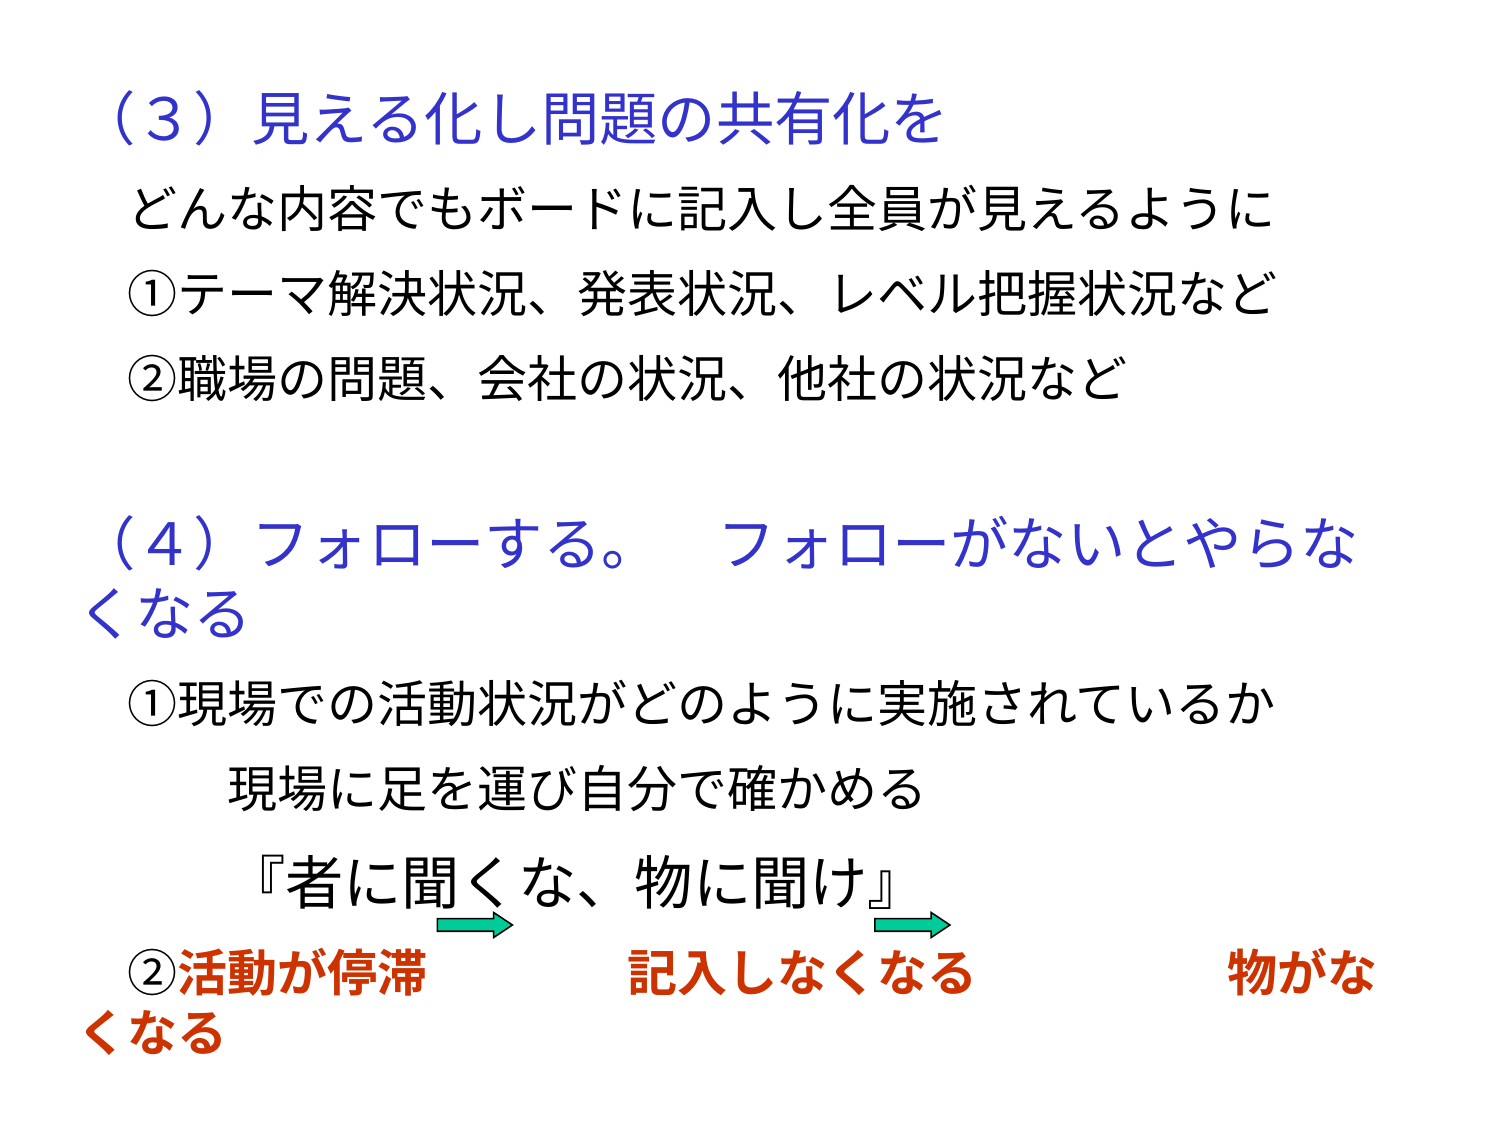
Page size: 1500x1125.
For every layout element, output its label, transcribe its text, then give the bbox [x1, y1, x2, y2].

text_box （４）フォローする。 フォローがないとやらなくなる ①現場での活動状況がどのように実施されているか 現場に足を運び自分で確かめる 『者に聞くな、物に聞け』 ②活動が停滞 記入しなくなる 物がなくなる [62, 499, 1413, 1069]
text_box [437, 912, 513, 938]
text_box [874, 912, 950, 938]
text_box （３）見える化し問題の共有化を どんな内容でもボードに記入し全員が見えるように ①テーマ解決状況、発表状況、レベル把握状況など ②職場の問題、会社の状況、他社の状況など [62, 74, 1400, 415]
